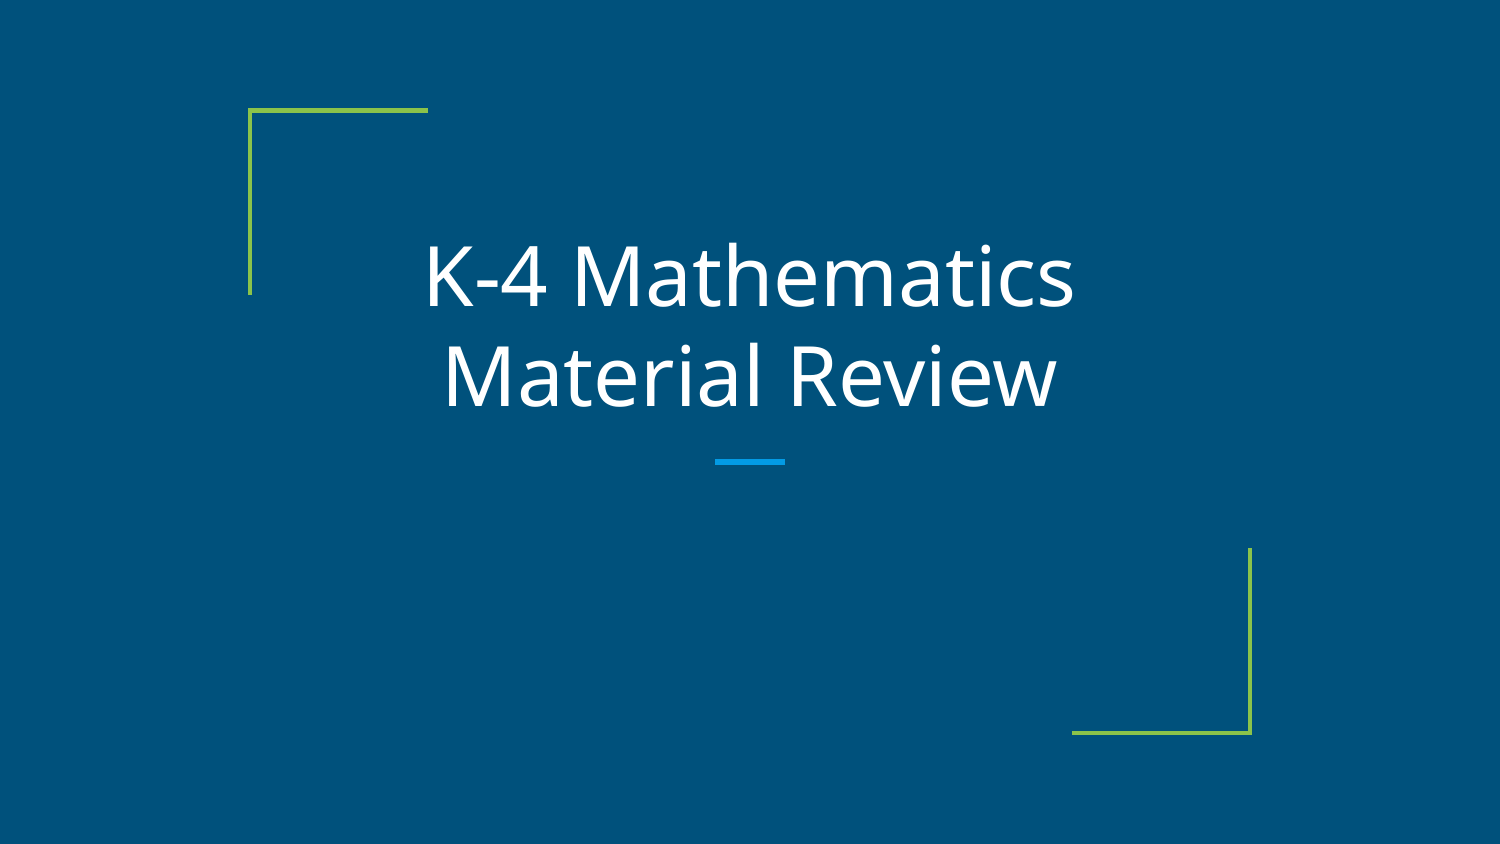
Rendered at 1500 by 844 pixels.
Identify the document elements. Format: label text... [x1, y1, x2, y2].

title K-4 Mathematics Material Review [275, 198, 1225, 438]
